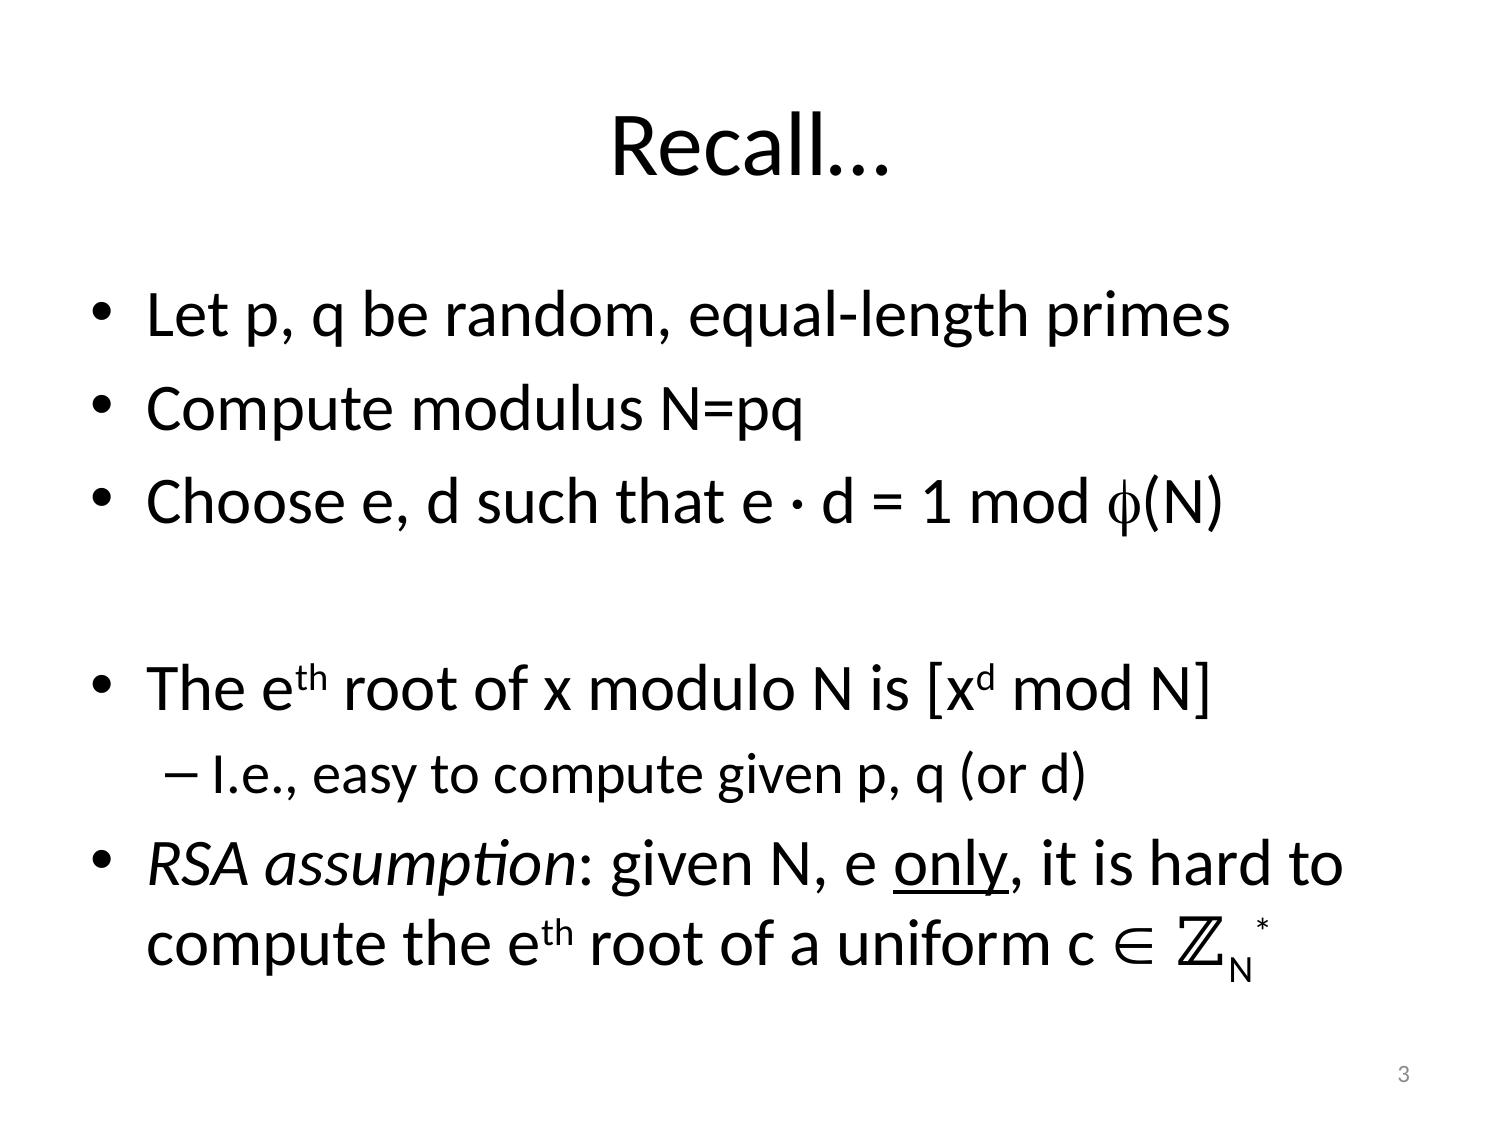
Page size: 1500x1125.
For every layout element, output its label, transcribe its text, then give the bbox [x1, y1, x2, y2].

title Recall… [75, 45, 1425, 233]
slide_number 3 [1074, 1042, 1425, 1103]
list Let p, q be random, equal-length primes Compute modulus N=pq Choose e, d such that e · d = 1 mod (N) The eth root of x modulo N is [xd mod N] I.e., easy to compute given p, q (or d) RSA assumption: given N, e only, it is hard to compute the eth root of a uniform c  ℤN* [75, 262, 1425, 1005]
